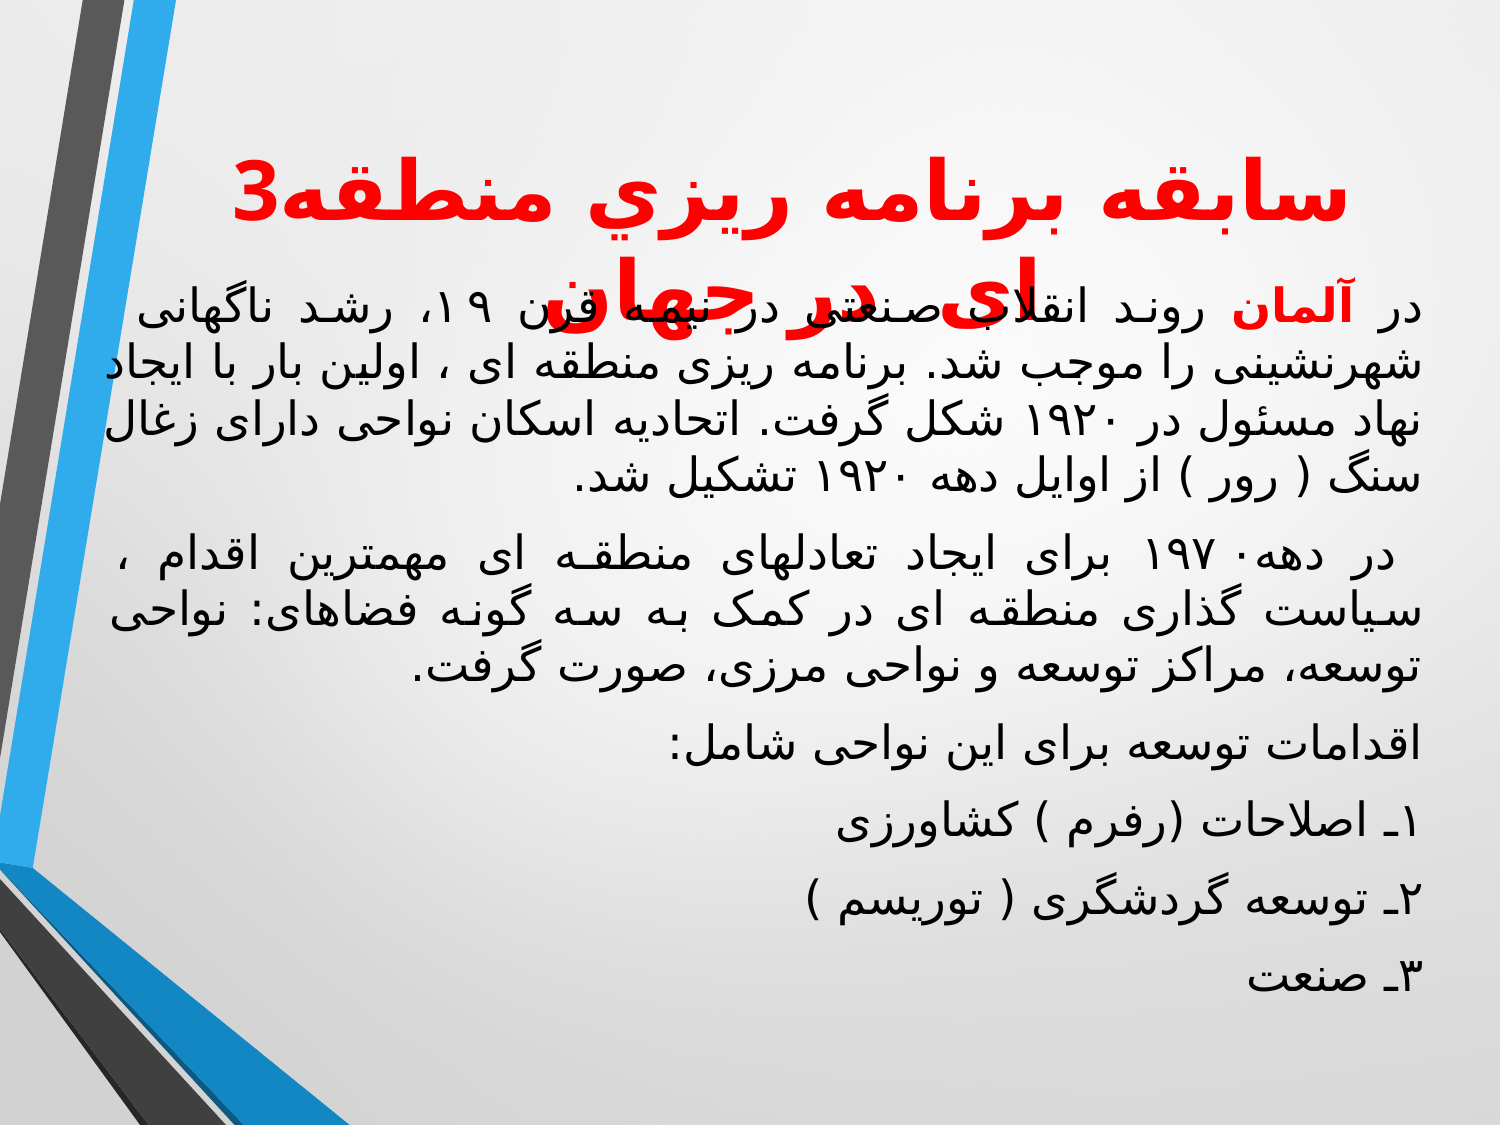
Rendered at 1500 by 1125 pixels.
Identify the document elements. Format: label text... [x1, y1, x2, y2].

title 3سابقه برنامه ريزي منطقه ای در جهان [161, 75, 1425, 267]
list در آلمان روند انقلاب صنعتی در نیمه قرن ۱۹، رشد ناگهانی شهرنشینی را موجب شد. برنامه ریزی منطقه ای ، اولین بار با ایجاد نهاد مسئول در ۱۹۲۰ شکل گرفت. اتحادیه اسکان نواحی دارای زغال سنگ ( رور ) از اوایل دهه ۱۹۲۰ تشکیل شد. در دهه۱۹۷۰ برای ایجاد تعادلهای منطقه ای مهمترین اقدام ، سیاست گذاری منطقه ای در کمک به سه گونه فضاهای: نواحی توسعه، مراکز توسعه و نواحی مرزی، صورت گرفت. اقدامات توسعه برای این نواحی شامل: ۱ـ اصلاحات (رفرم ) کشاورزی ۲ـ توسعه گردشگری ( توریسم ) ۳ـ صنعت [88, 267, 1439, 1010]
